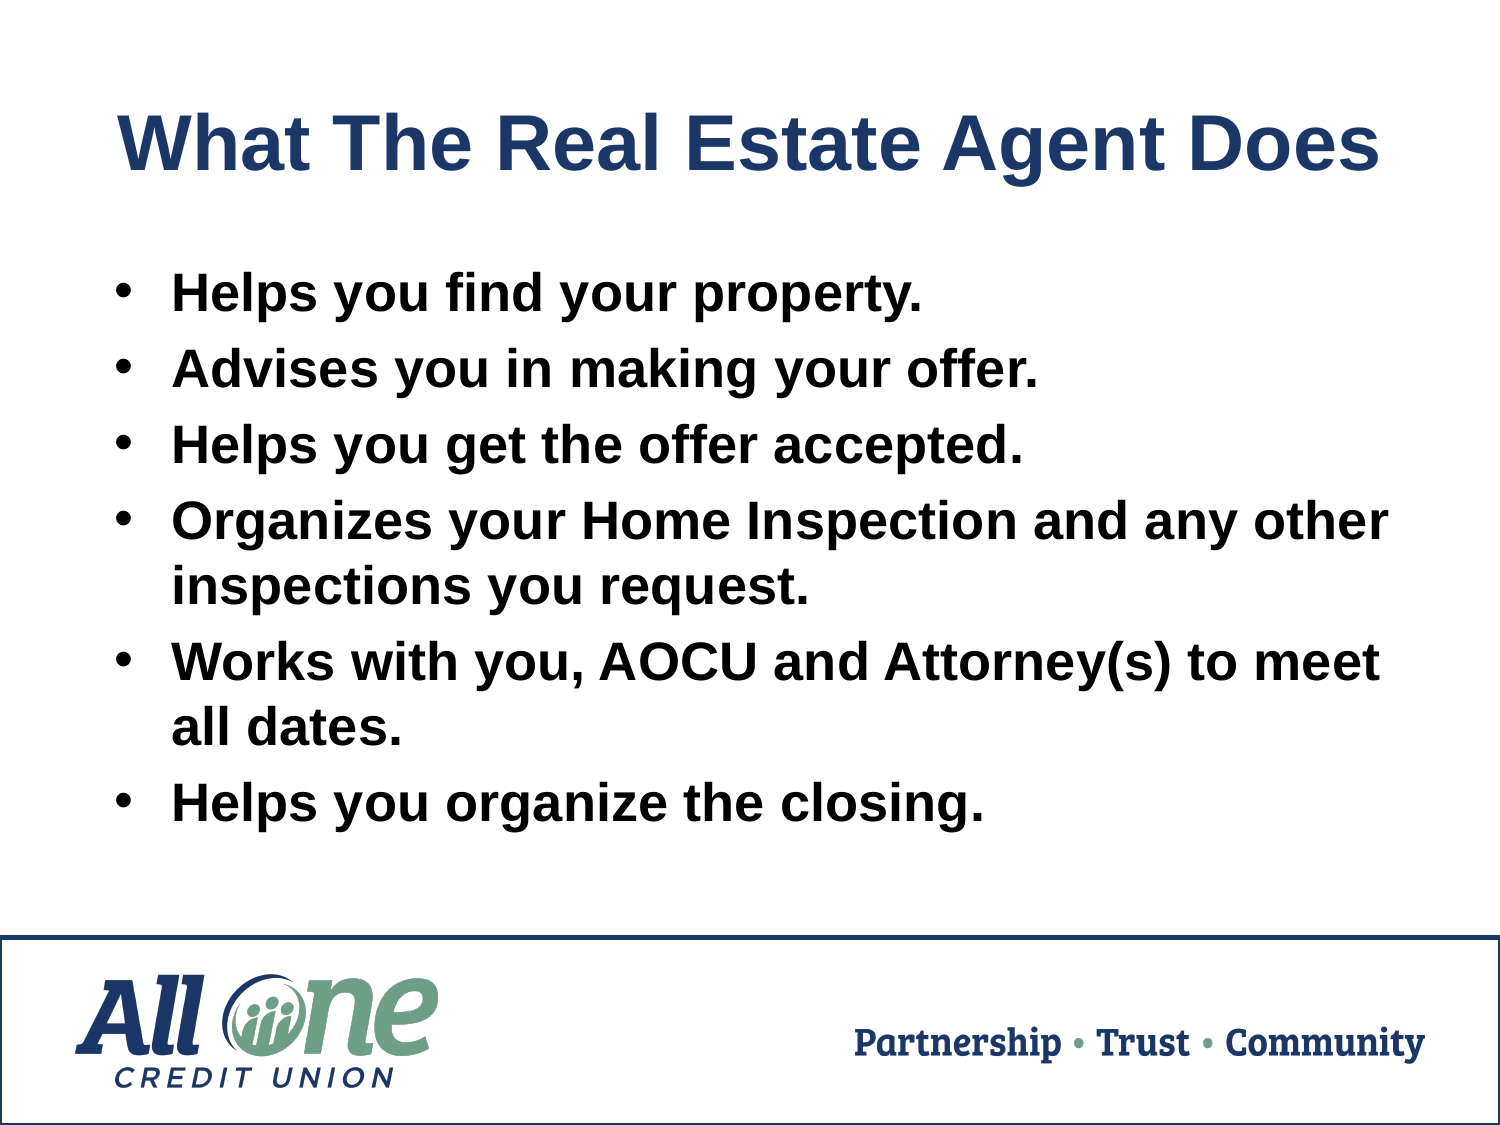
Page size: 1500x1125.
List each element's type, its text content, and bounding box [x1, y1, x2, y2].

title What The Real Estate Agent Does [75, 45, 1425, 233]
picture [75, 974, 438, 1088]
picture [855, 1026, 1425, 1064]
list Helps you find your property. Advises you in making your offer. Helps you get the offer accepted. Organizes your Home Inspection and any other inspections you request. Works with you, AOCU and Attorney(s) to meet all dates. Helps you organize the closing. [99, 249, 1413, 900]
